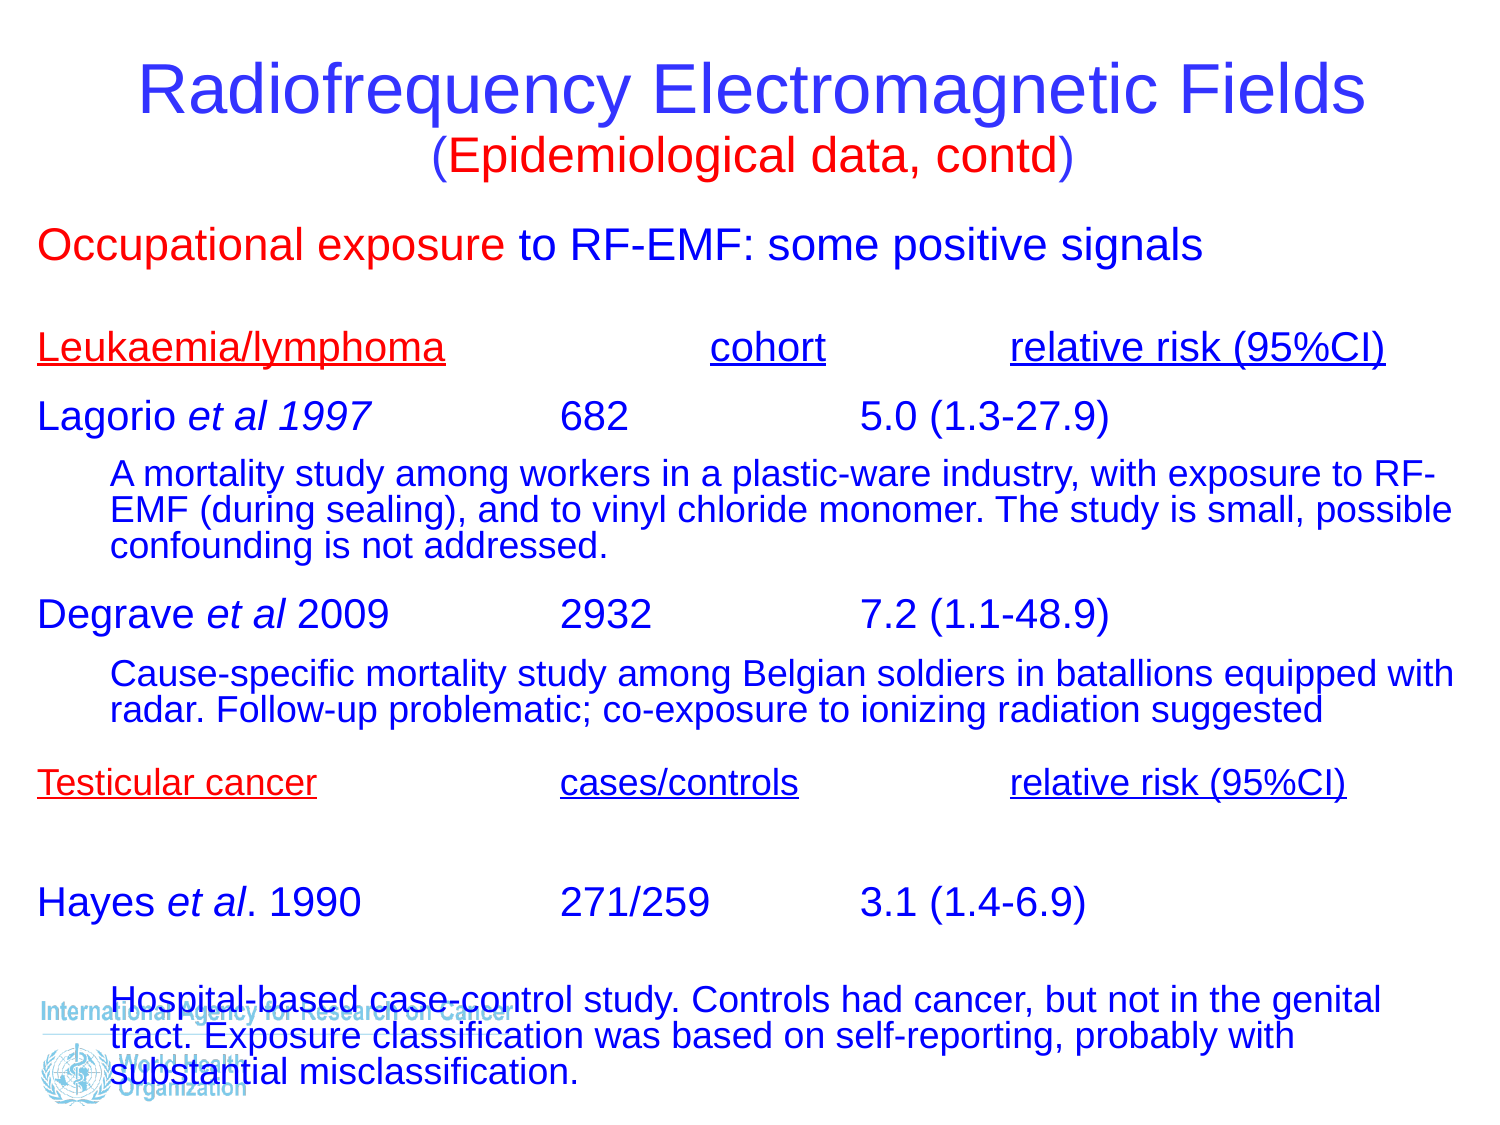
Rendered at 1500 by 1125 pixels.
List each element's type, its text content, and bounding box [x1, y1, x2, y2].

title Radiofrequency Electromagnetic Fields (Epidemiological data, contd) [95, 42, 1411, 193]
picture [41, 1010, 513, 1106]
list Occupational exposure to RF-EMF: some positive signals Leukaemia/lymphoma cohort relative risk (95%CI) Lagorio et al 1997 682 5.0 (1.3-27.9) A mortality study among workers in a plastic-ware industry, with exposure to RF-EMF (during sealing), and to vinyl chloride monomer. The study is small, possible confounding is not addressed. Degrave et al 2009 2932 7.2 (1.1-48.9) Cause-specific mortality study among Belgian soldiers in batallions equipped with radar. Follow-up problematic; co-exposure to ionizing radiation suggested Testicular cancer cases/controls relative risk (95%CI) Hayes et al. 1990 271/259 3.1 (1.4-6.9) Hospital-based case-control study. Controls had cancer, but not in the genital tract. Exposure classification was based on self-reporting, probably with substantial misclassification. [21, 217, 1478, 1010]
